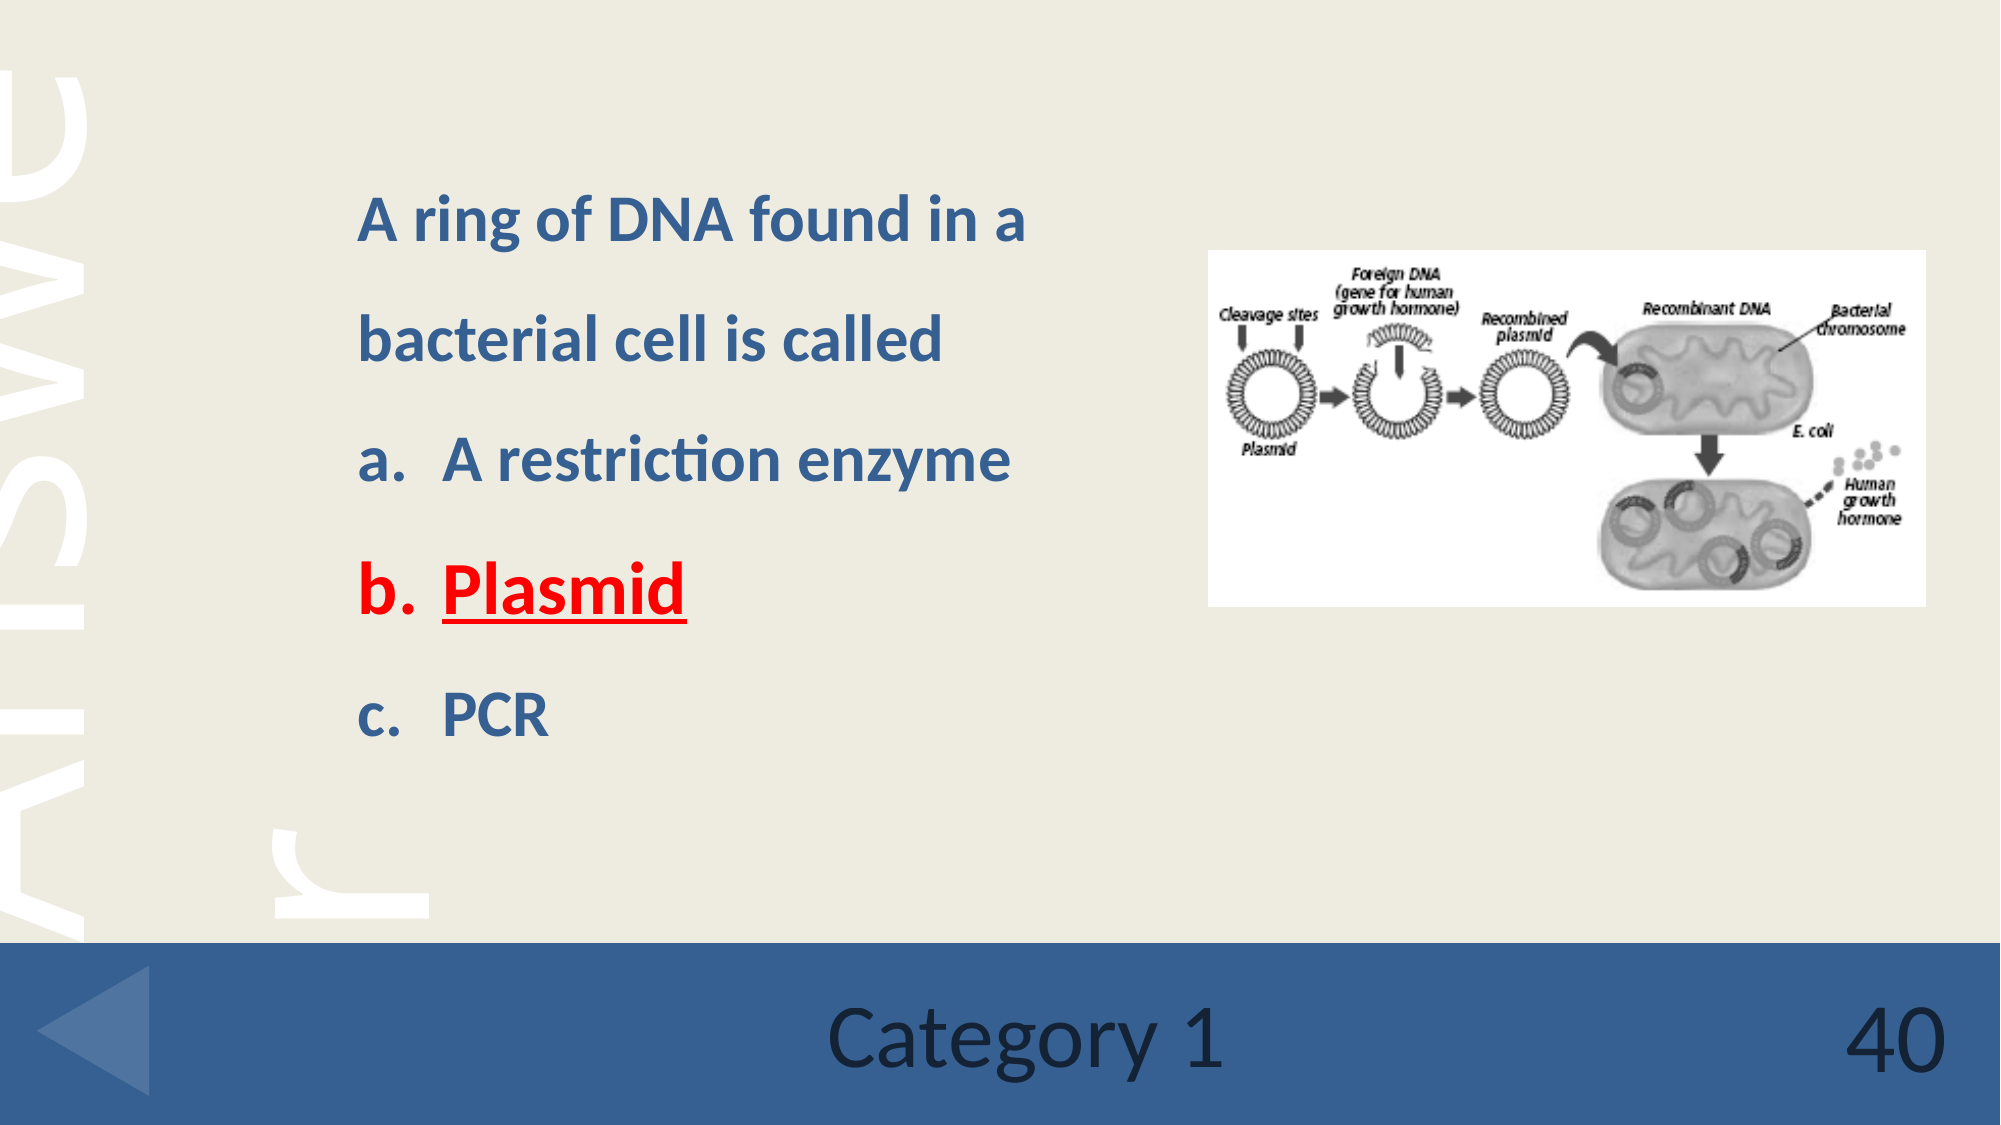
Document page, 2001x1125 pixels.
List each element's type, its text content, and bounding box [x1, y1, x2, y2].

picture [1208, 250, 1926, 608]
text_box A ring of DNA found in a bacterial cell is called A restriction enzyme Plasmid PCR [342, 137, 1082, 827]
title Category 1 [126, 937, 1927, 1125]
list 40 [1927, 967, 1963, 1097]
